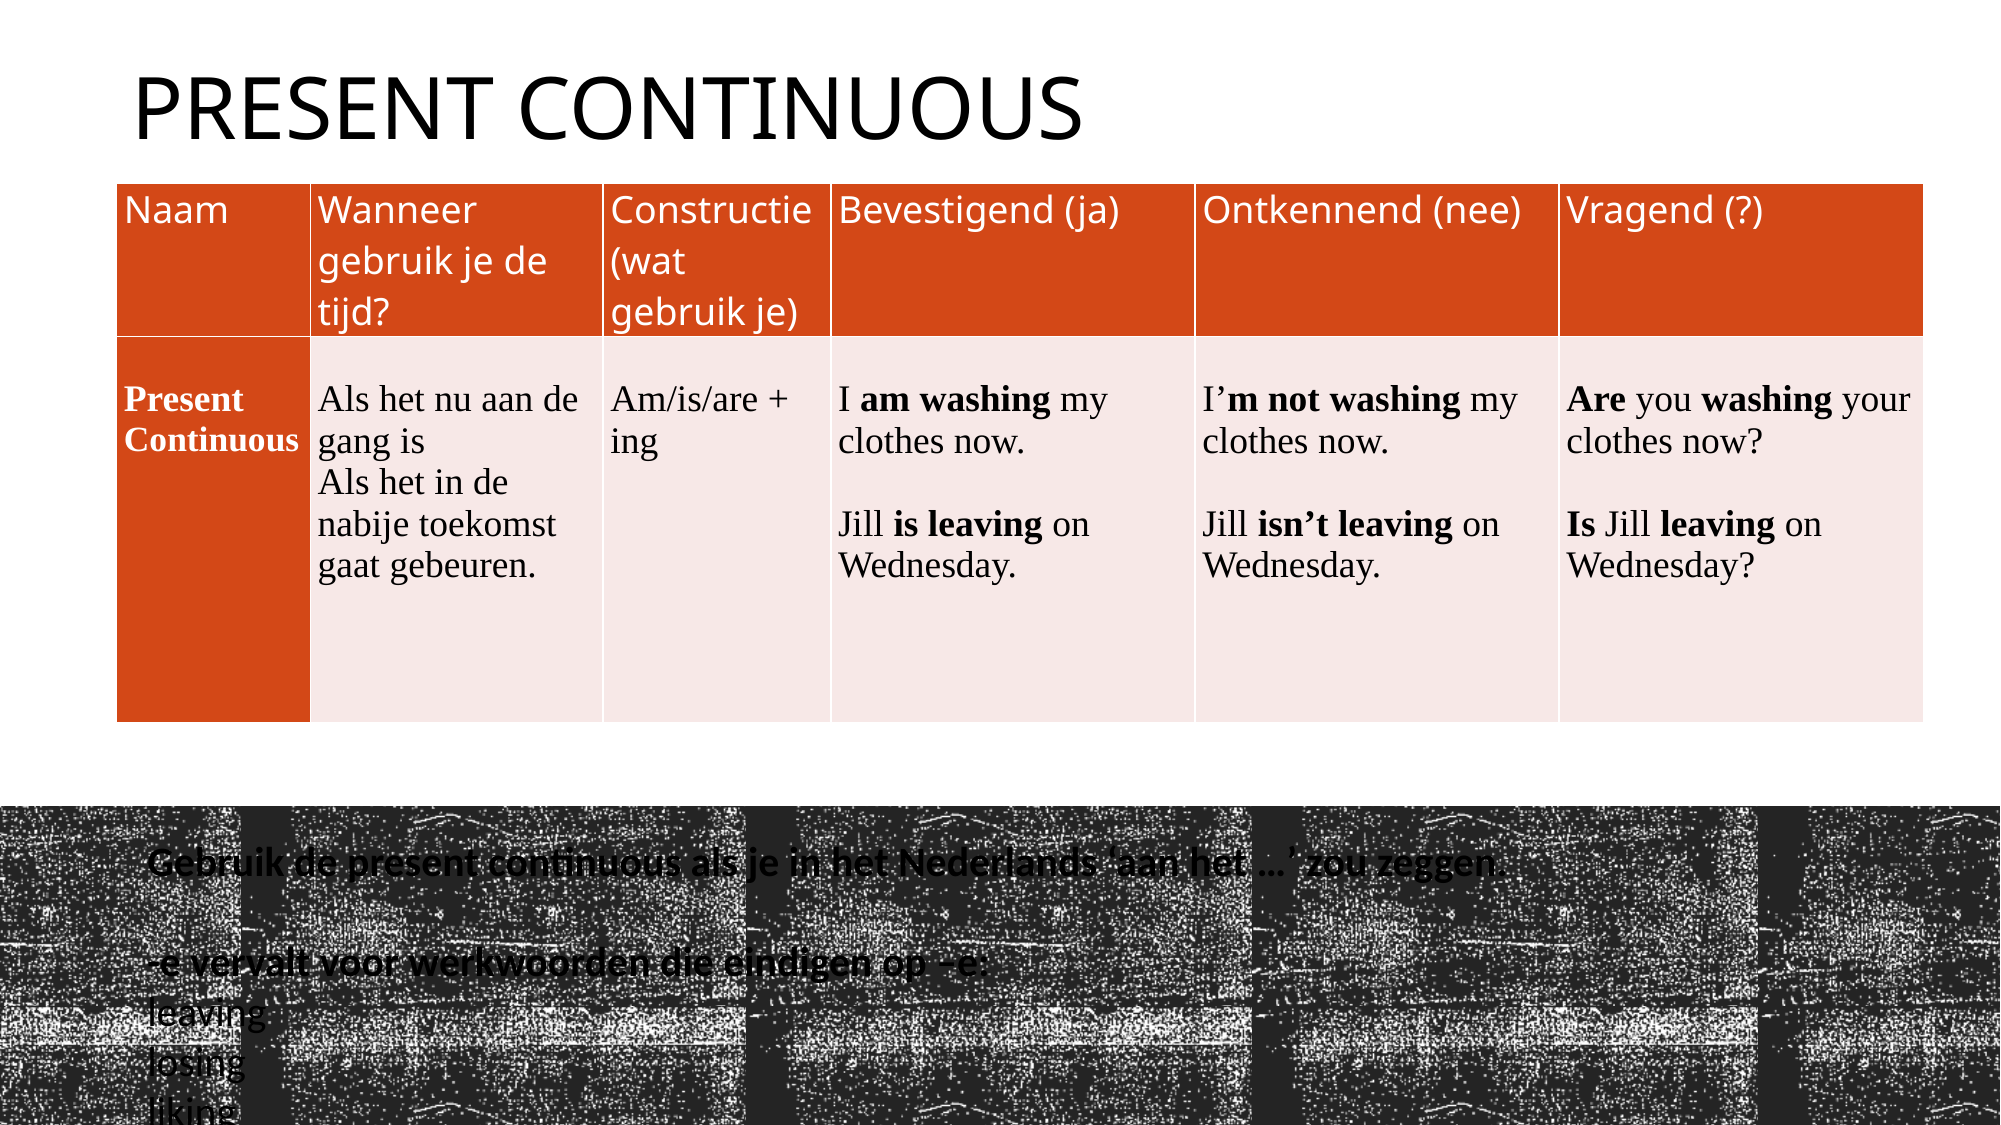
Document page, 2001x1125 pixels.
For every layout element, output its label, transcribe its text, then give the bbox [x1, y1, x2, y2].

table_cell I am washing my clothes now. Jill is leaving on Wednesday. [832, 337, 1194, 722]
table_cell Present Continuous [117, 337, 310, 722]
table_cell Als het nu aan de gang is Als het in de nabije toekomst gaat gebeuren. [311, 337, 602, 722]
table_header Ontkennend (nee) [1196, 184, 1558, 336]
table_header Naam [117, 184, 310, 336]
table_cell I’m not washing my clothes now. Jill isn’t leaving on Wednesday. [1196, 337, 1558, 722]
title Present continuous [116, 56, 1841, 166]
table_header Constructie (wat gebruik je) [604, 184, 830, 336]
table_header Bevestigend (ja) [832, 184, 1194, 336]
table_cell Am/is/are + ing [604, 337, 830, 722]
table_header Wanneer gebruik je de tijd? [311, 184, 602, 336]
text_box Gebruik de present continuous als je in het Nederlands ‘aan het …’ zou zeggen. -e vervalt voor werkwoorden die eindigen op –e: leaving losing liking [132, 827, 1705, 1125]
table_cell Are you washing your clothes now? Is Jill leaving on Wednesday? [1560, 337, 1923, 722]
table_header Vragend (?) [1560, 184, 1923, 336]
